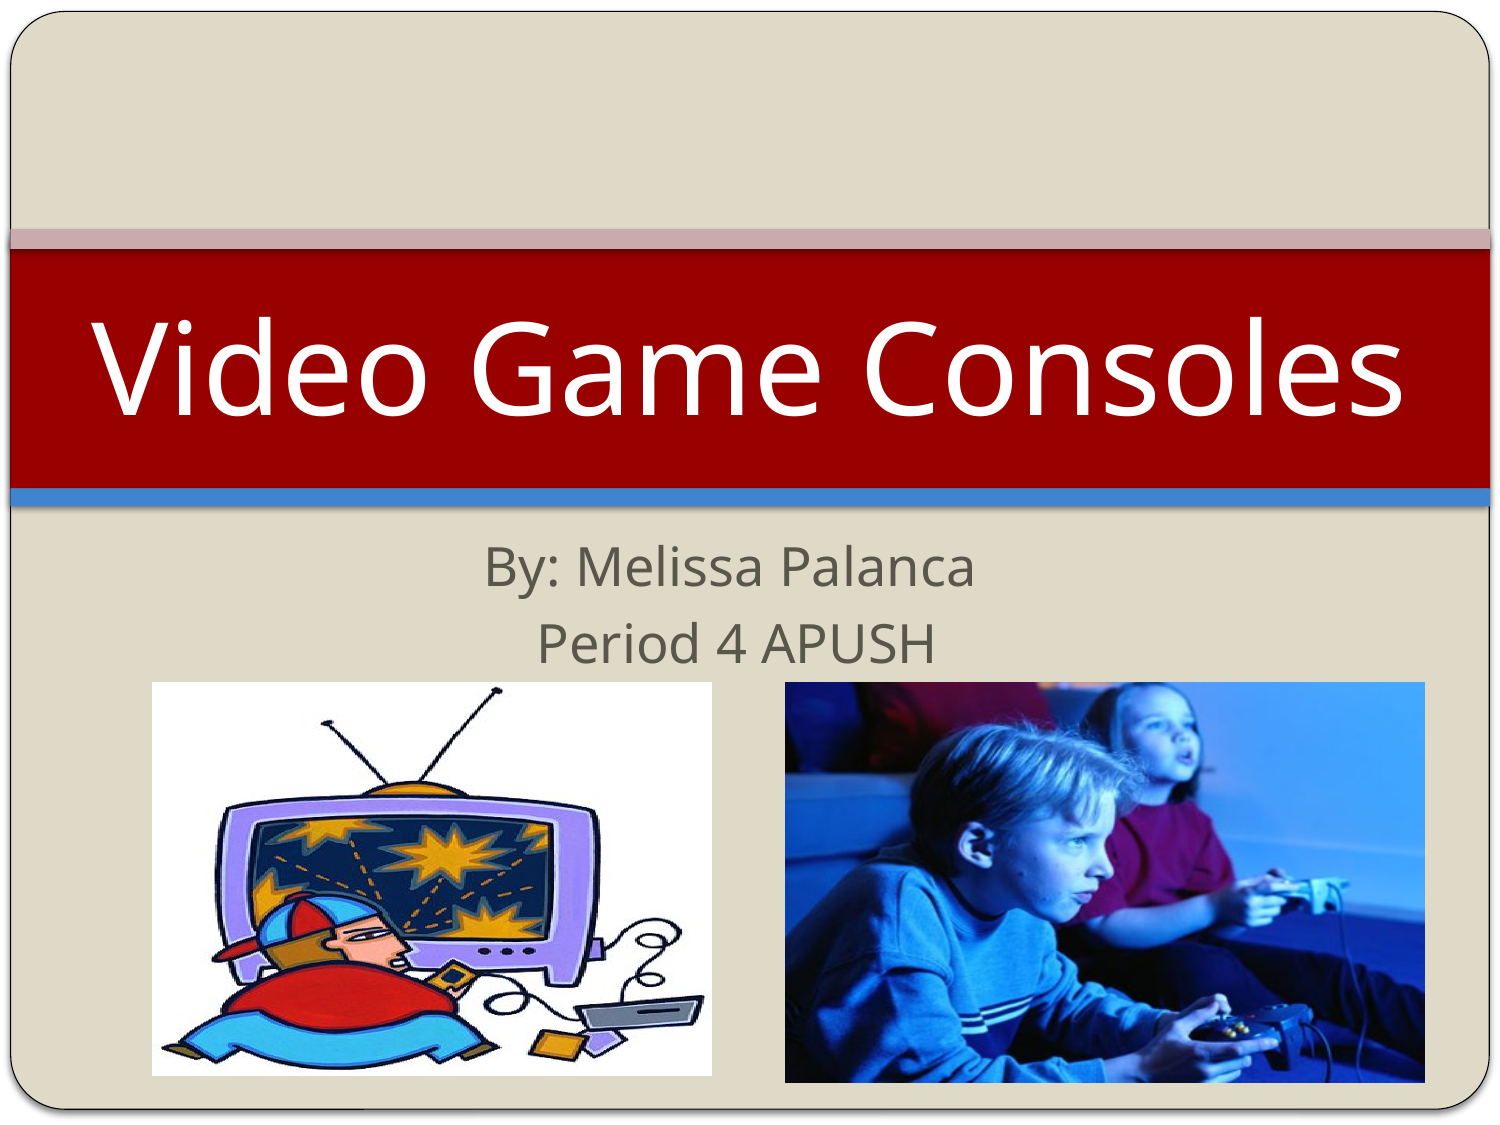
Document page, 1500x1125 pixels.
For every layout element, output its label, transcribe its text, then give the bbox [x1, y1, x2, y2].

picture [152, 682, 712, 1076]
subtitle By: Melissa Palanca Period 4 APUSH [212, 525, 1263, 788]
title Video Game Consoles [75, 247, 1425, 489]
picture [785, 682, 1426, 1083]
